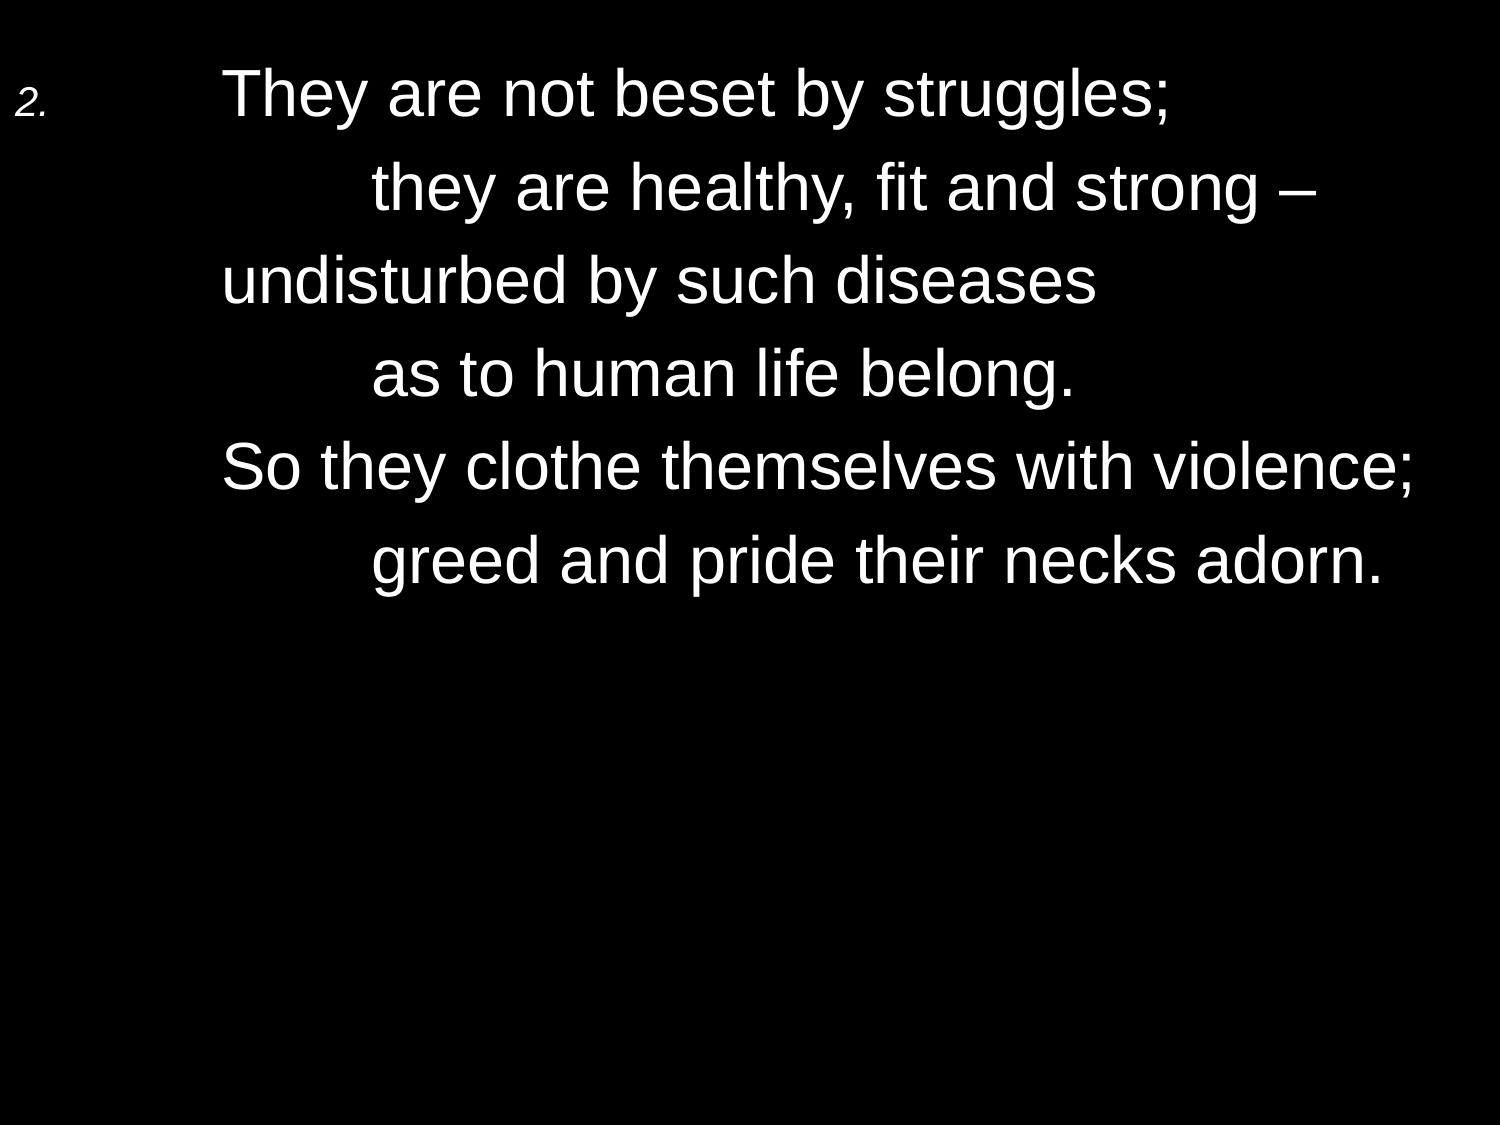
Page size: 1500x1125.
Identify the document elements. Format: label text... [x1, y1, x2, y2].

list 2. They are not beset by struggles; they are healthy, fit and strong – undisturbed by such diseases as to human life belong. So they clothe themselves with violence; greed and pride their necks adorn. [0, 42, 1500, 1047]
